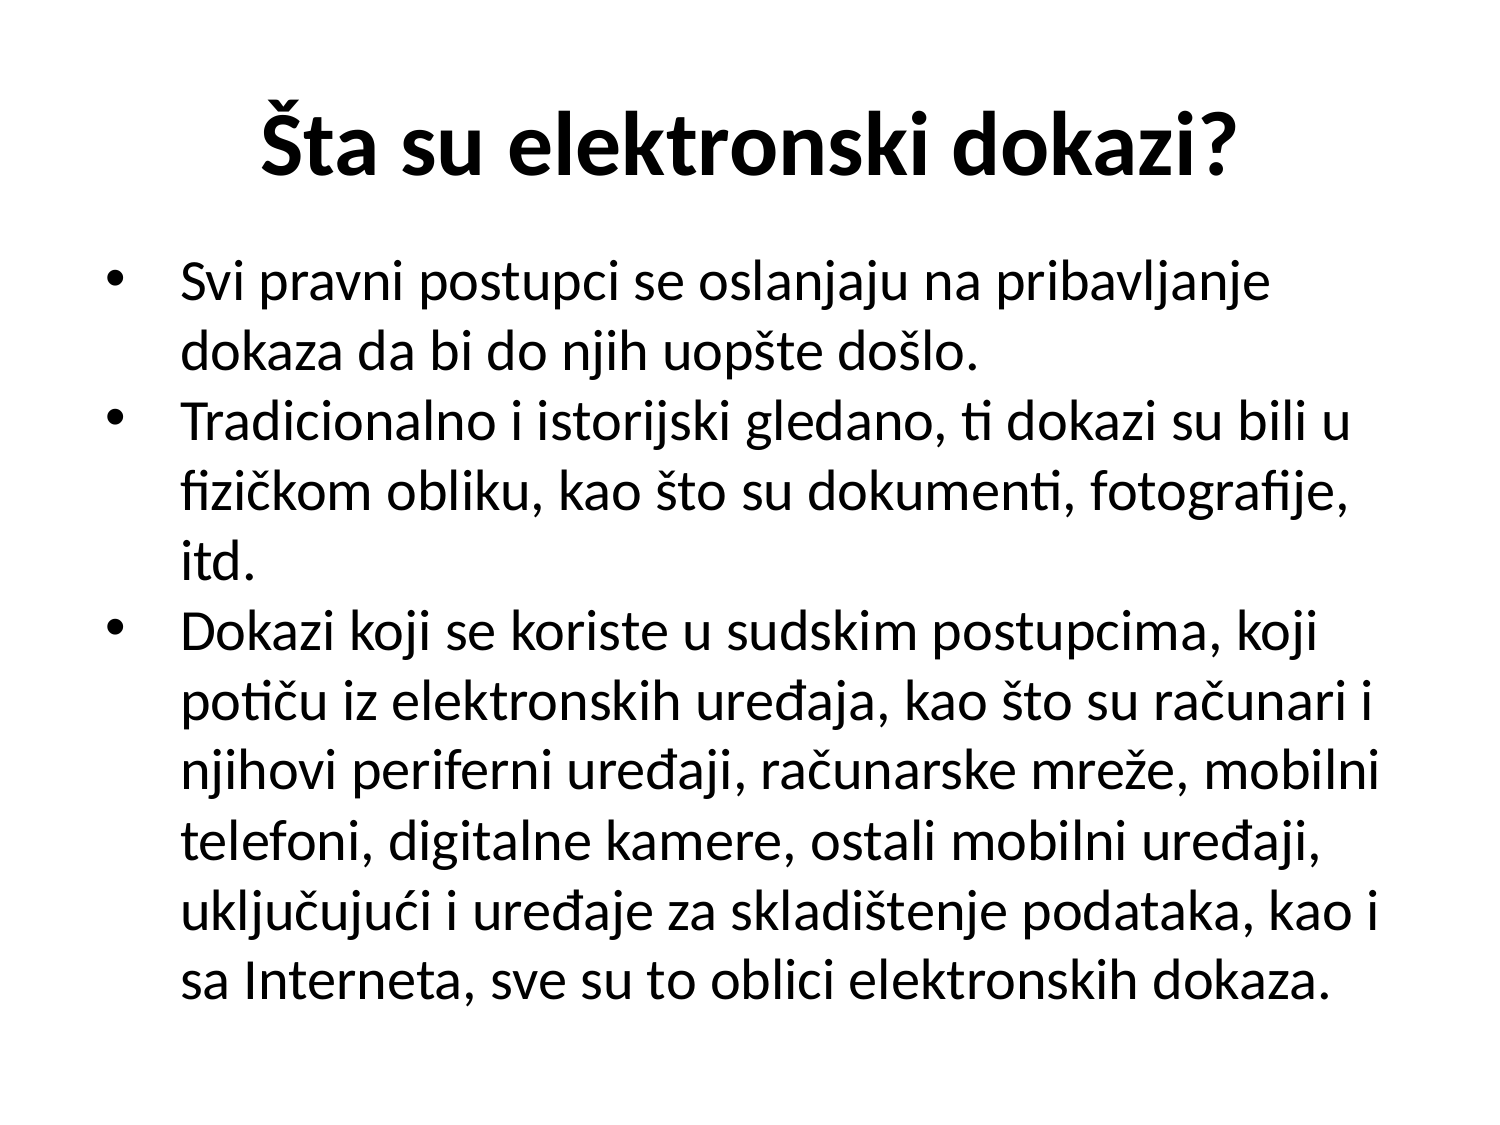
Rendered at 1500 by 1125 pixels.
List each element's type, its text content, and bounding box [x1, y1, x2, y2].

title Šta su elektronski dokazi? [75, 45, 1425, 233]
text_box Svi pravni postupci se oslanjaju na pribavljanje dokaza da bi do njih uopšte došlo. Tradicionalno i istorijski gledano, ti dokazi su bili u fizičkom obliku, kao što su dokumenti, fotografije, itd. Dokazi koji se koriste u sudskim postupcima, koji potiču iz elektronskih uređaja, kao što su računari i njihovi periferni uređaji, računarske mreže, mobilni telefoni, digitalne kamere, ostali mobilni uređaji, uključujući i uređaje za skladištenje podataka, kao i sa Interneta, sve su to oblici elektronskih dokaza. [90, 234, 1425, 1019]
